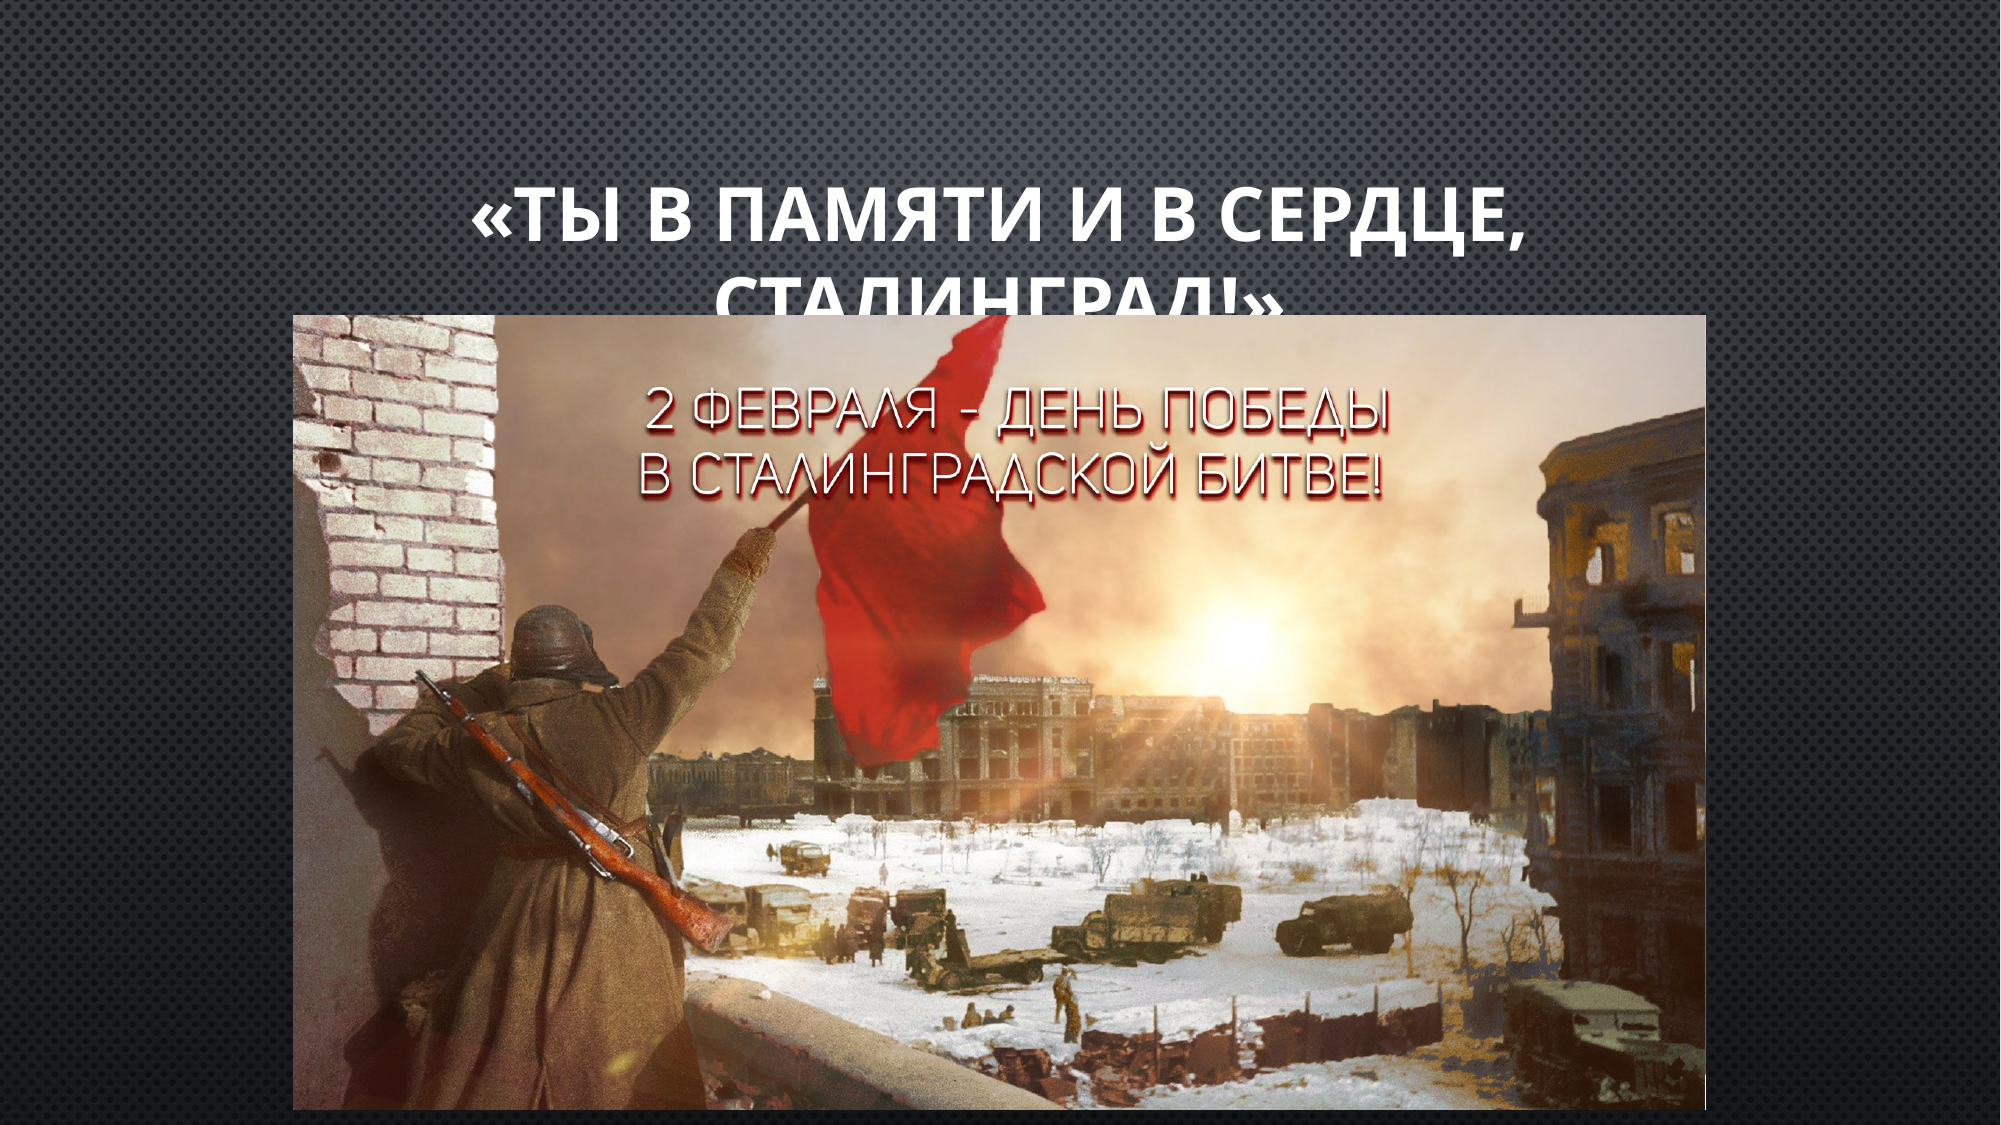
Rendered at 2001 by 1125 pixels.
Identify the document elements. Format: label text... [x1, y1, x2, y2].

title «Ты в памяти и в сердце, Сталинград!» [187, 99, 1813, 413]
picture [293, 315, 1706, 1110]
